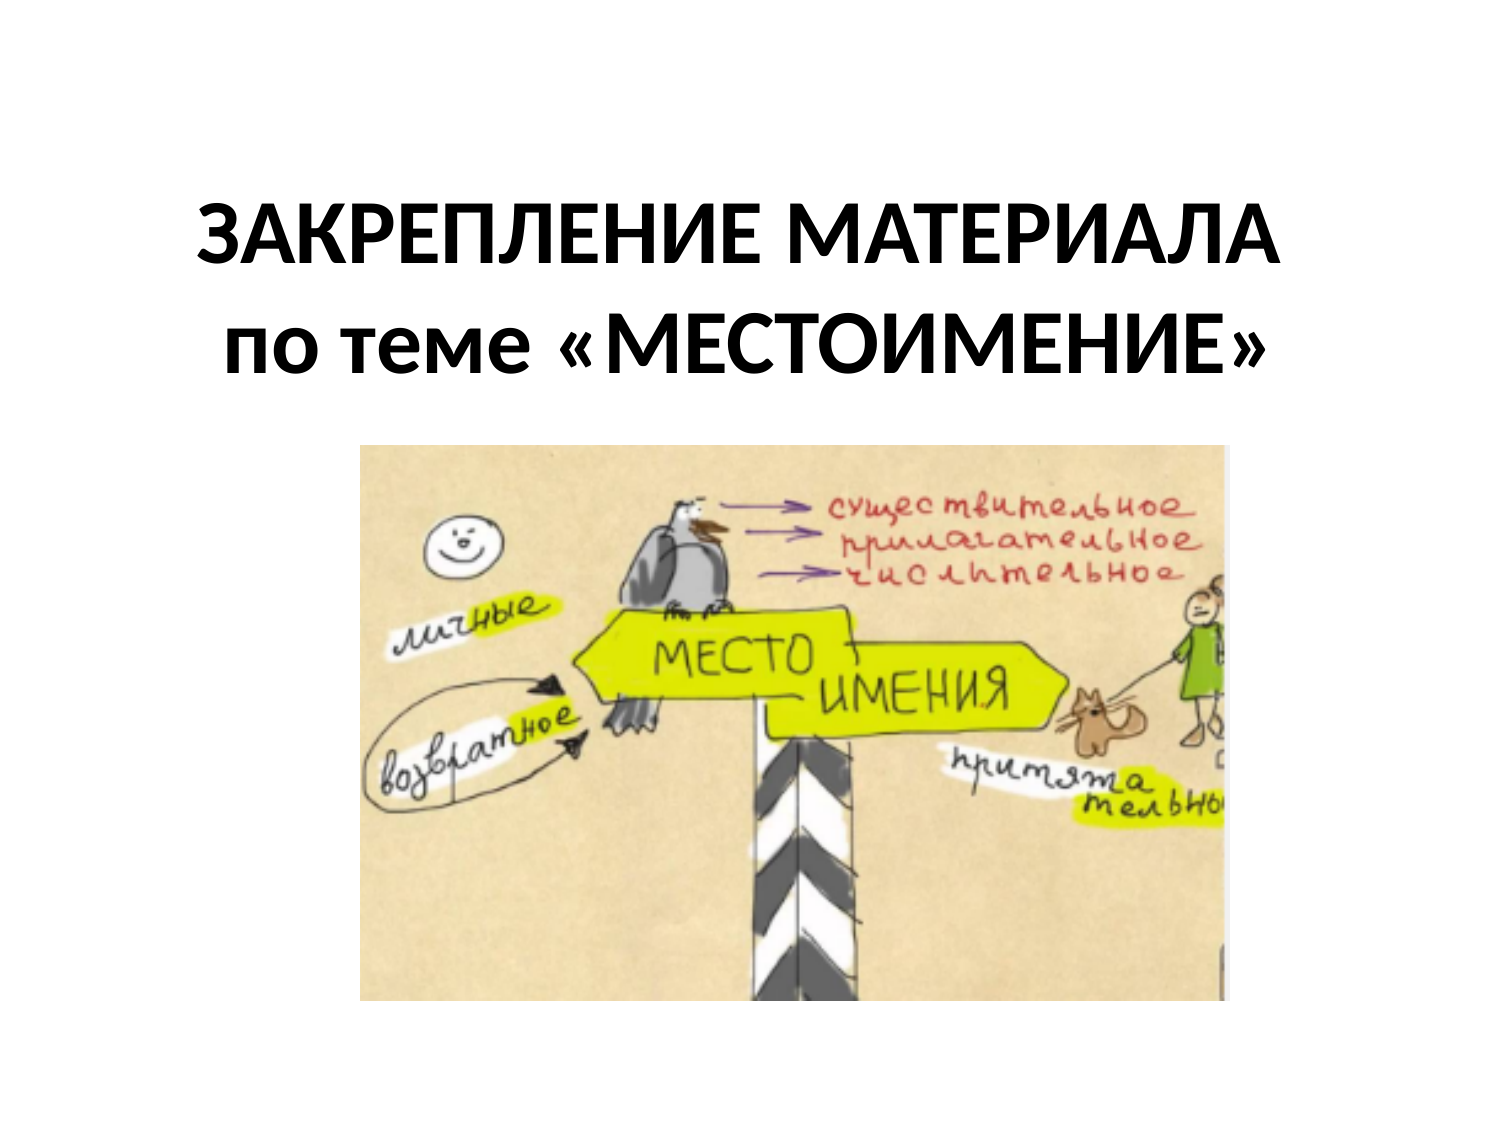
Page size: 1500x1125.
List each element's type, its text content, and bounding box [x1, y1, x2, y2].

title ЗАКРЕПЛЕНИЕ МАТЕРИАЛА по теме «МЕСТОИМЕНИЕ» [112, 160, 1388, 402]
picture [359, 445, 1230, 1001]
